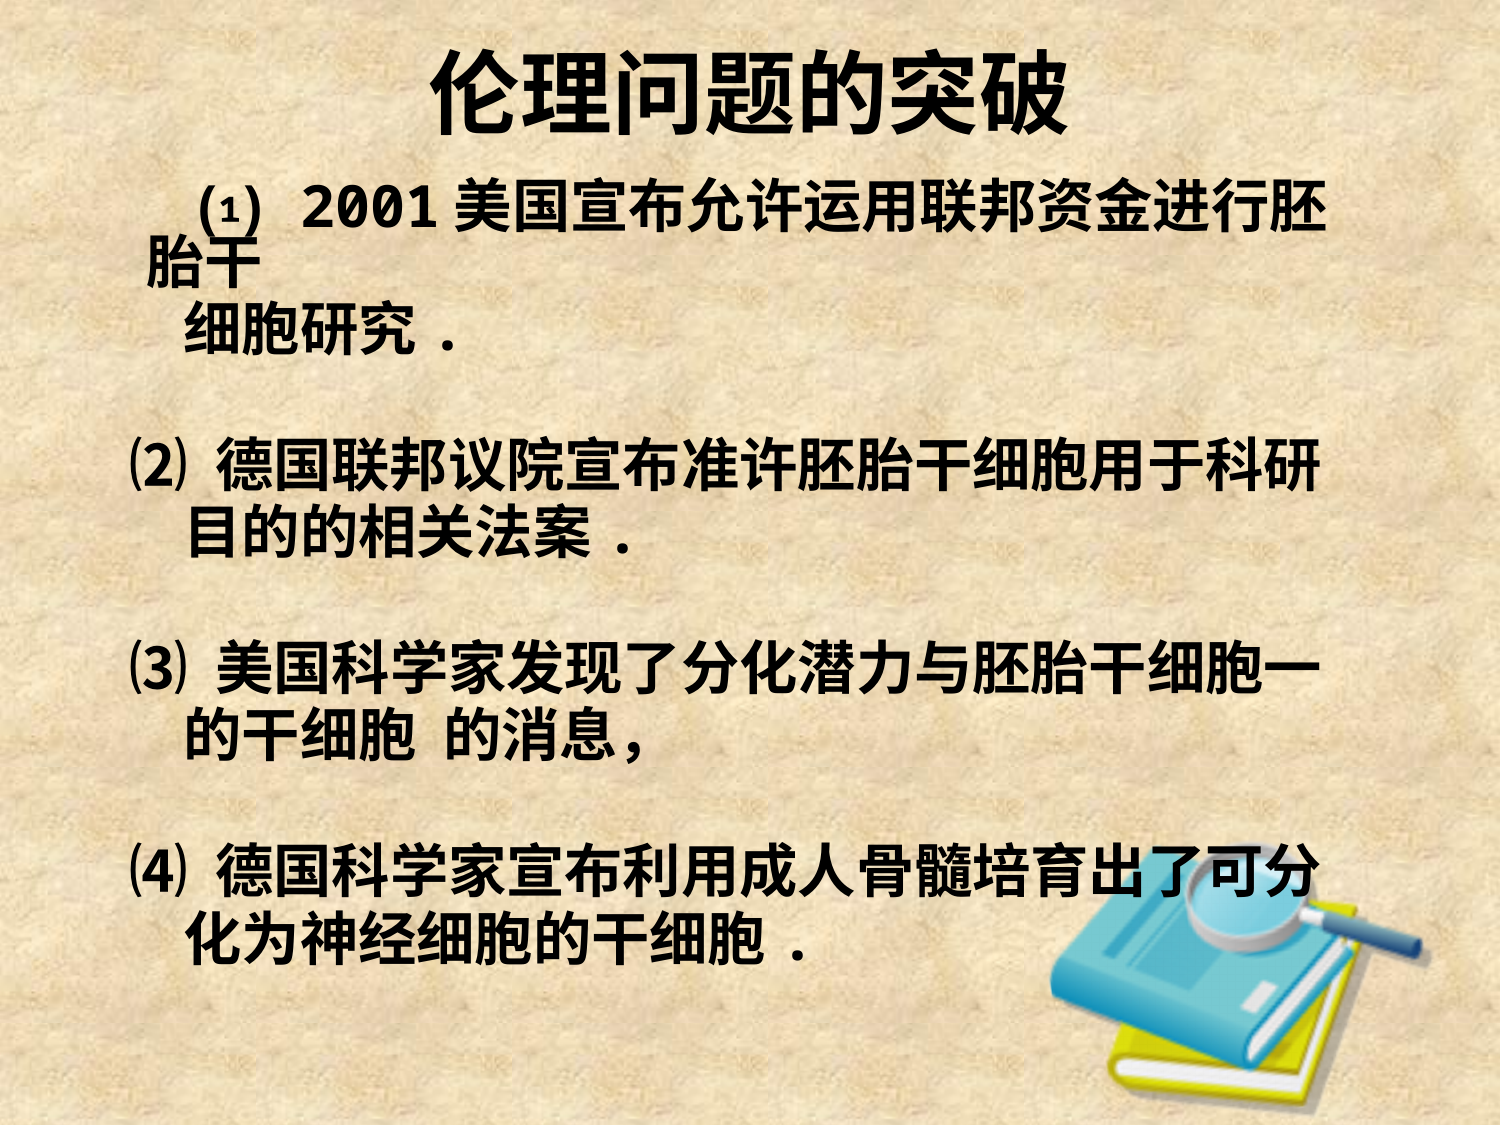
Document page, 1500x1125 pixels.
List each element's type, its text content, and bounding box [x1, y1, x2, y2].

list ⑴ 2001美国宣布允许运用联邦资金进行胚胎干 细胞研究. ⑵ 德国联邦议院宣布准许胚胎干细胞用于科研 目的的相关法案. ⑶ 美国科学家发现了分化潜力与胚胎干细胞一 的干细胞 的消息， ⑷ 德国科学家宣布利用成人骨髓培育出了可分 化为神经细胞的干细胞. [75, 174, 1400, 963]
title 伦理问题的突破 [75, 0, 1425, 188]
picture [0, 0, 1500, 1125]
